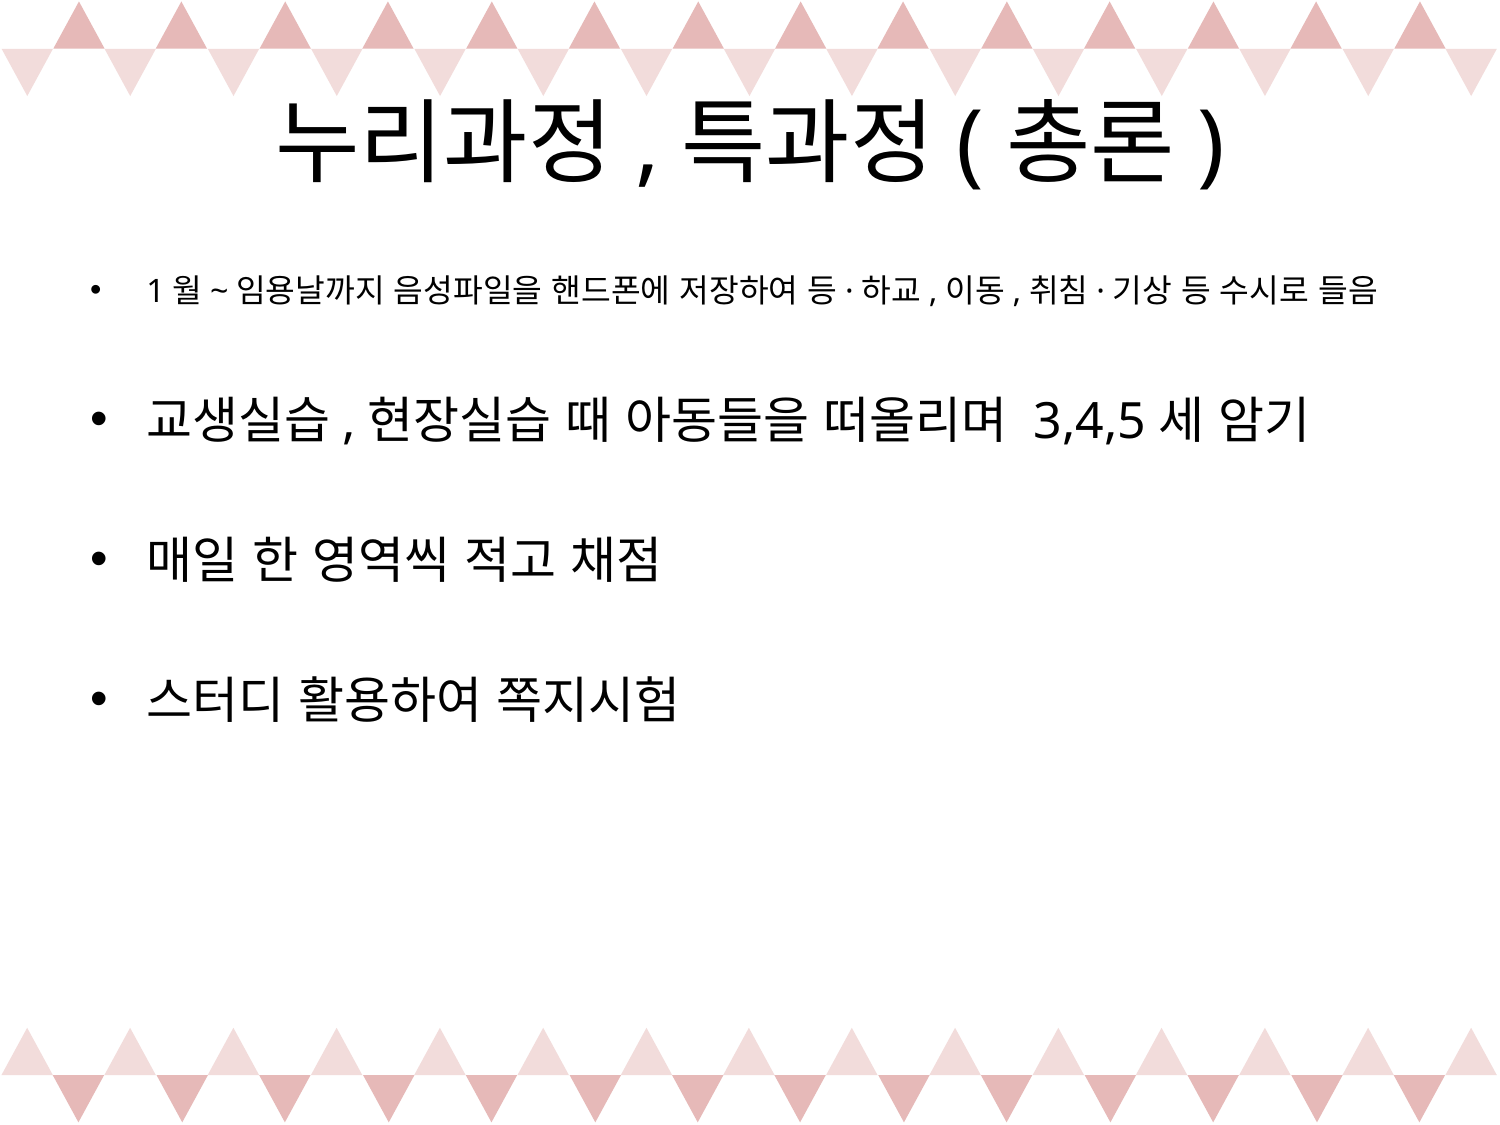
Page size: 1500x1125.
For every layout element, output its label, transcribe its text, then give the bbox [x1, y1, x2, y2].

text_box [1, 1027, 1498, 1123]
title 누리과정,특과정(총론) [75, 106, 1425, 233]
list 1월~임용날까지 음성파일을 핸드폰에 저장하여 등·하교,이동,취침·기상 등 수시로 들음 교생실습,현장실습 때 아동들을 떠올리며 3,4,5세 암기 매일 한 영역씩 적고 채점 스터디 활용하여 쪽지시험 [75, 262, 1425, 1005]
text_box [1, 1, 1498, 97]
